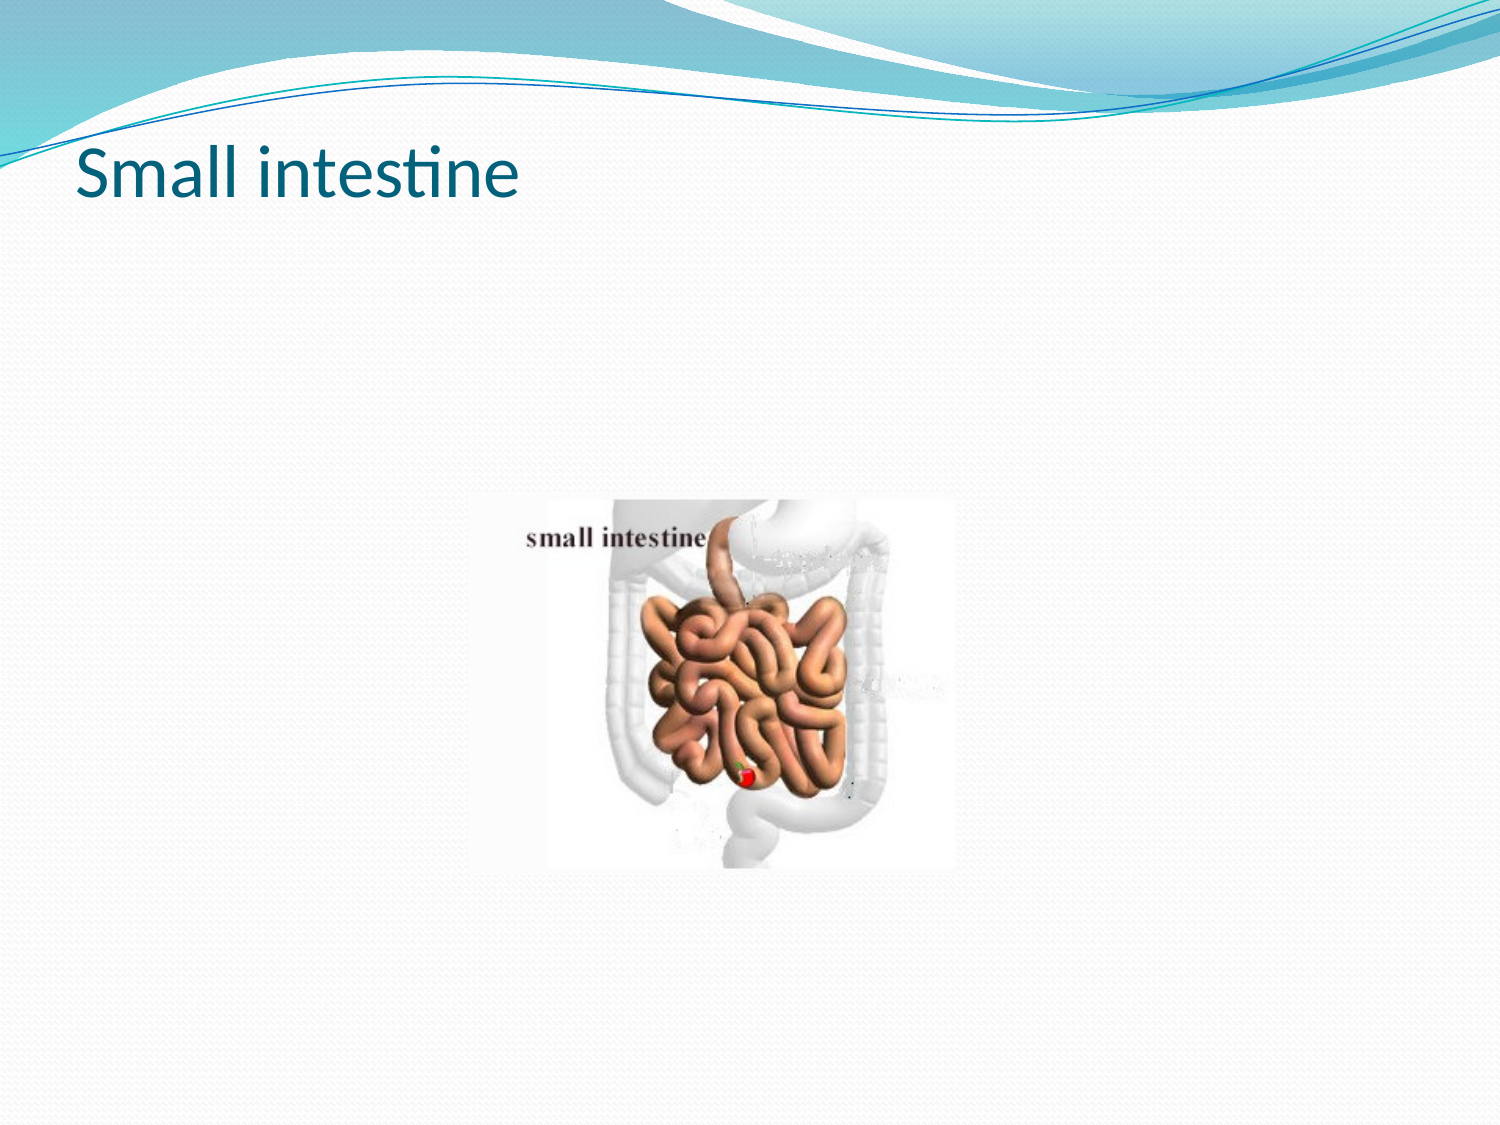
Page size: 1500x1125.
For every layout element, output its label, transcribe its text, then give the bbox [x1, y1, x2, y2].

picture [468, 491, 957, 876]
title Small intestine [75, 115, 1438, 303]
